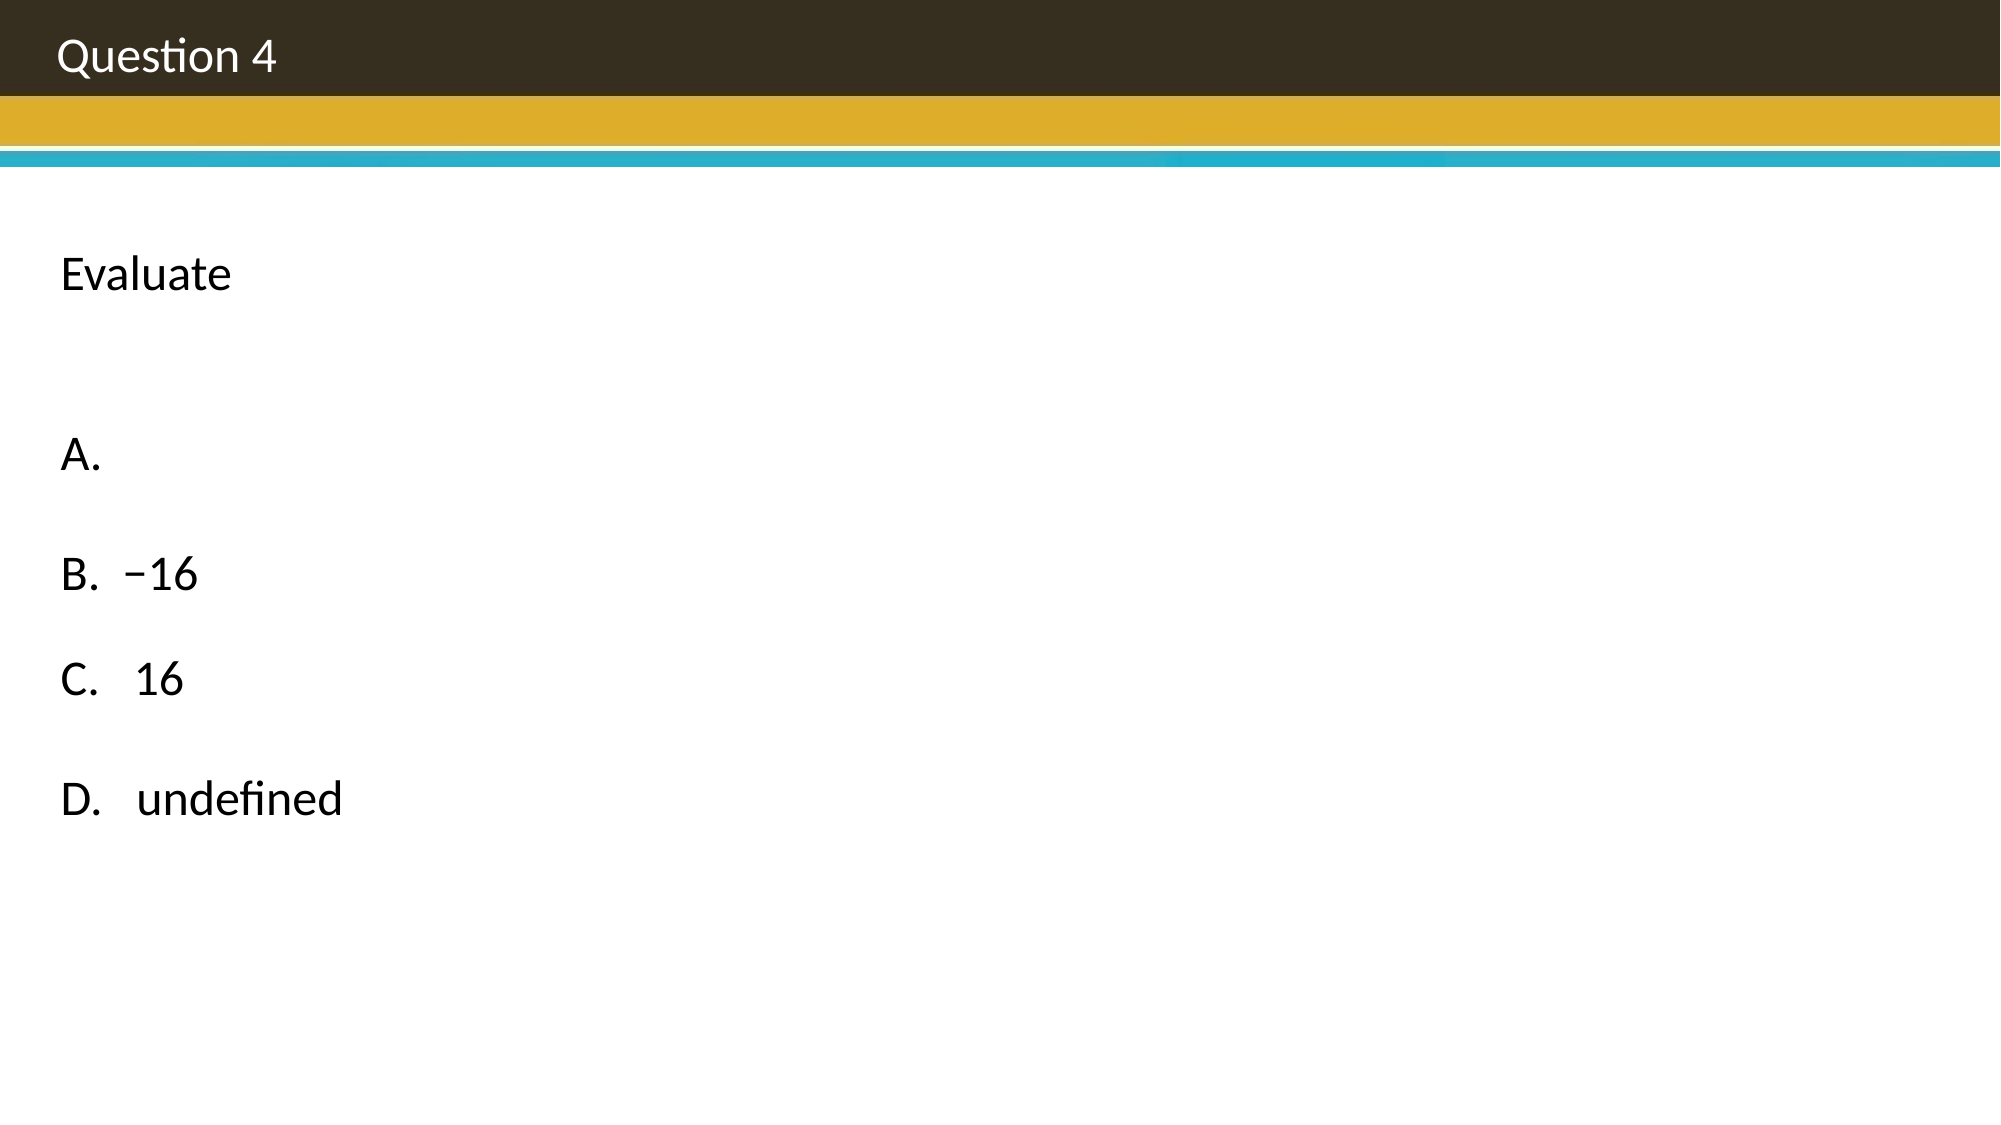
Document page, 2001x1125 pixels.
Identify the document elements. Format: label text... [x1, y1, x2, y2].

text_box Question 4 [41, 14, 293, 90]
picture [0, 0, 2000, 167]
